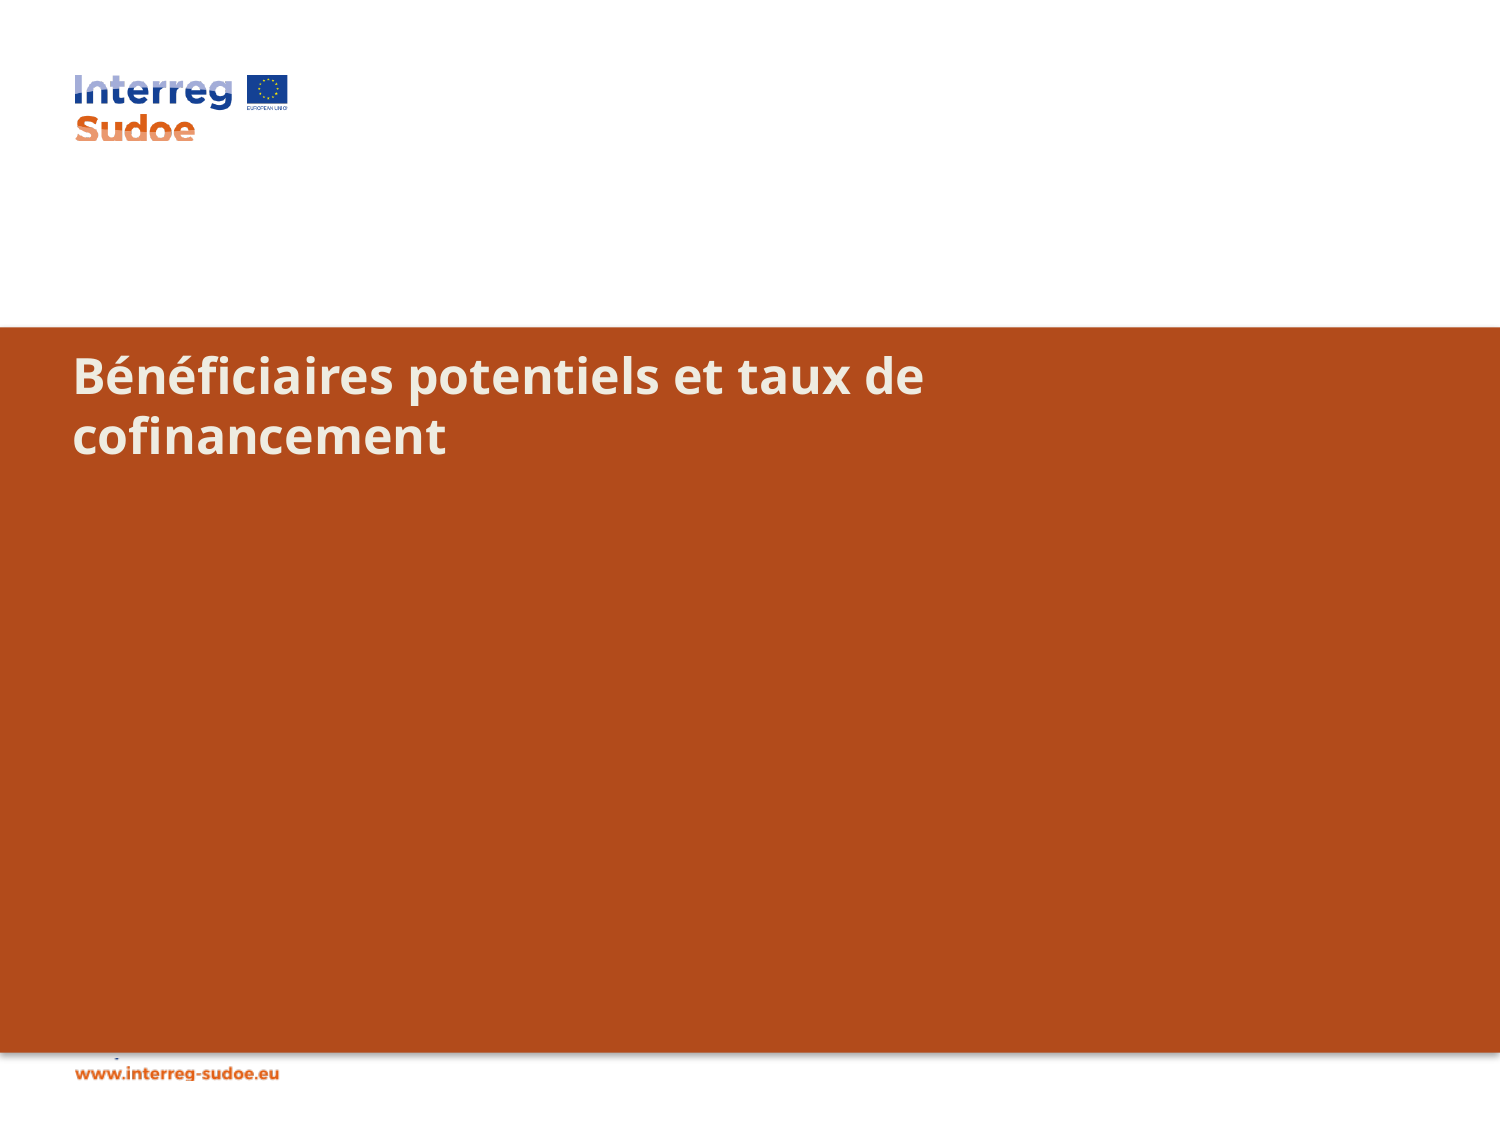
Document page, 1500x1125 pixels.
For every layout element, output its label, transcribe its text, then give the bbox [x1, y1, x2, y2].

title Bénéficiaires potentiels et taux de cofinancement [57, 336, 1006, 560]
